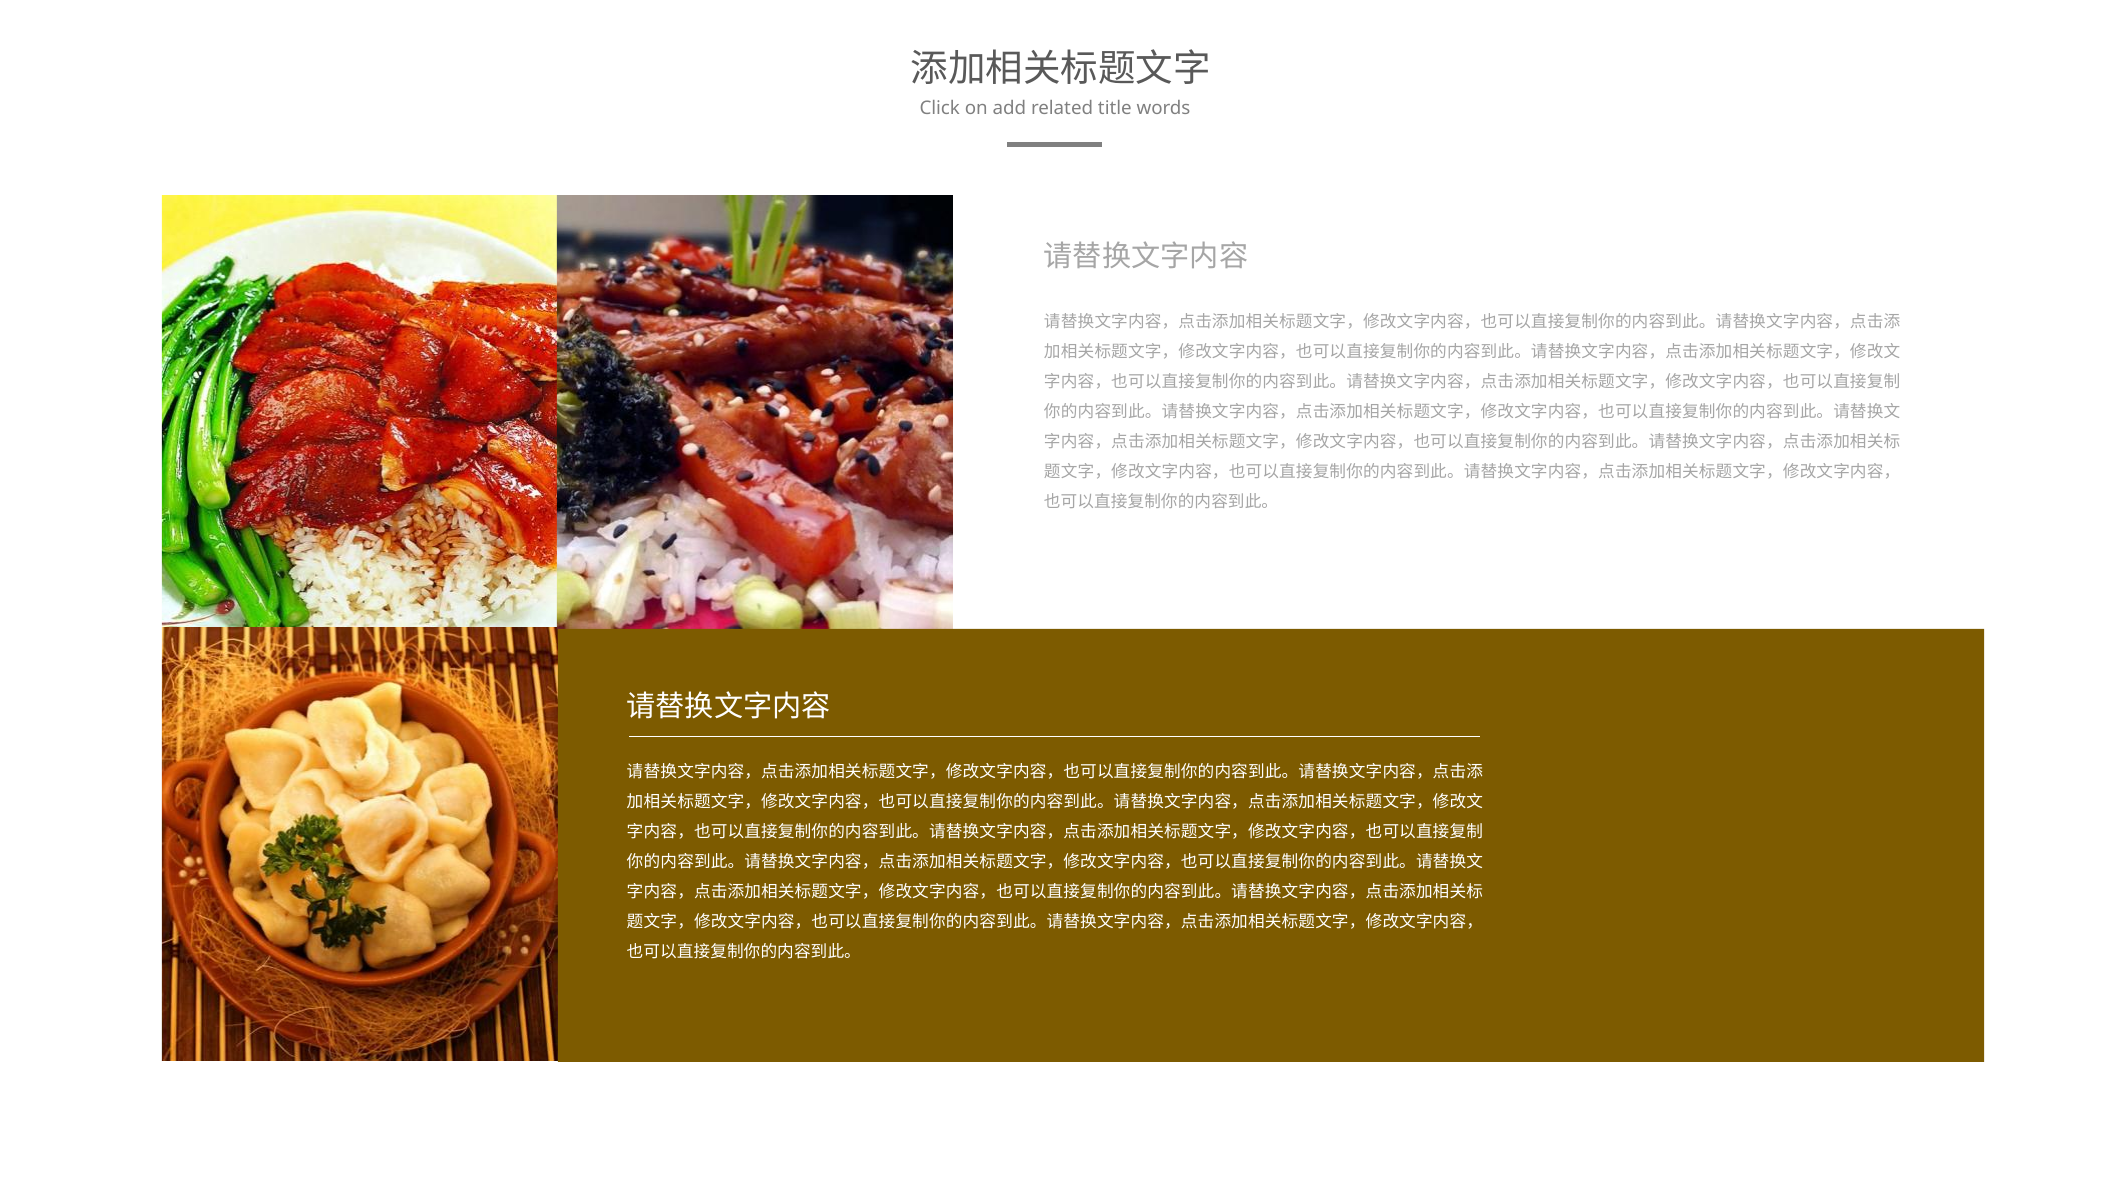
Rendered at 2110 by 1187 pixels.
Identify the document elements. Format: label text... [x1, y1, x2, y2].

text_box 请替换文字内容 [1027, 229, 1333, 289]
text_box Click on add related title words [877, 89, 1232, 124]
text_box [557, 628, 1985, 1062]
text_box 请替换文字内容，点击添加相关标题文字，修改文字内容，也可以直接复制你的内容到此。请替换文字内容，点击添加相关标题文字，修改文字内容，也可以直接复制你的内容到此。请替换文字内容，点击添加相关标题文字，修改文字内容，也可以直接复制你的内容到此。请替换文字内容，点击添加相关标题文字，修改文字内容，也可以直接复制你的内容到此。请替换文字内容，点击添加相关标题文字，修改文字内容，也可以直接复制你的内容到此。请替换文字内容，点击添加相关标题文字，修改文字内容，也可以直接复制你的内容到此。请替换文字内容，点击添加相关标题文字，修改文字内容，也可以直接复制你的内容到此。请替换文字内容，点击添加相关标题文字，修改文字内容，也可以直接复制你的内容到此。 [610, 743, 1500, 987]
text_box 请替换文字内容 [610, 679, 916, 739]
text_box 请替换文字内容，点击添加相关标题文字，修改文字内容，也可以直接复制你的内容到此。请替换文字内容，点击添加相关标题文字，修改文字内容，也可以直接复制你的内容到此。请替换文字内容，点击添加相关标题文字，修改文字内容，也可以直接复制你的内容到此。请替换文字内容，点击添加相关标题文字，修改文字内容，也可以直接复制你的内容到此。请替换文字内容，点击添加相关标题文字，修改文字内容，也可以直接复制你的内容到此。请替换文字内容，点击添加相关标题文字，修改文字内容，也可以直接复制你的内容到此。请替换文字内容，点击添加相关标题文字，修改文字内容，也可以直接复制你的内容到此。请替换文字内容，点击添加相关标题文字，修改文字内容，也可以直接复制你的内容到此。 [1028, 293, 1917, 537]
text_box [556, 195, 954, 630]
text_box [161, 627, 557, 1062]
text_box 添加相关标题文字 [877, 37, 1245, 95]
text_box [161, 195, 556, 627]
